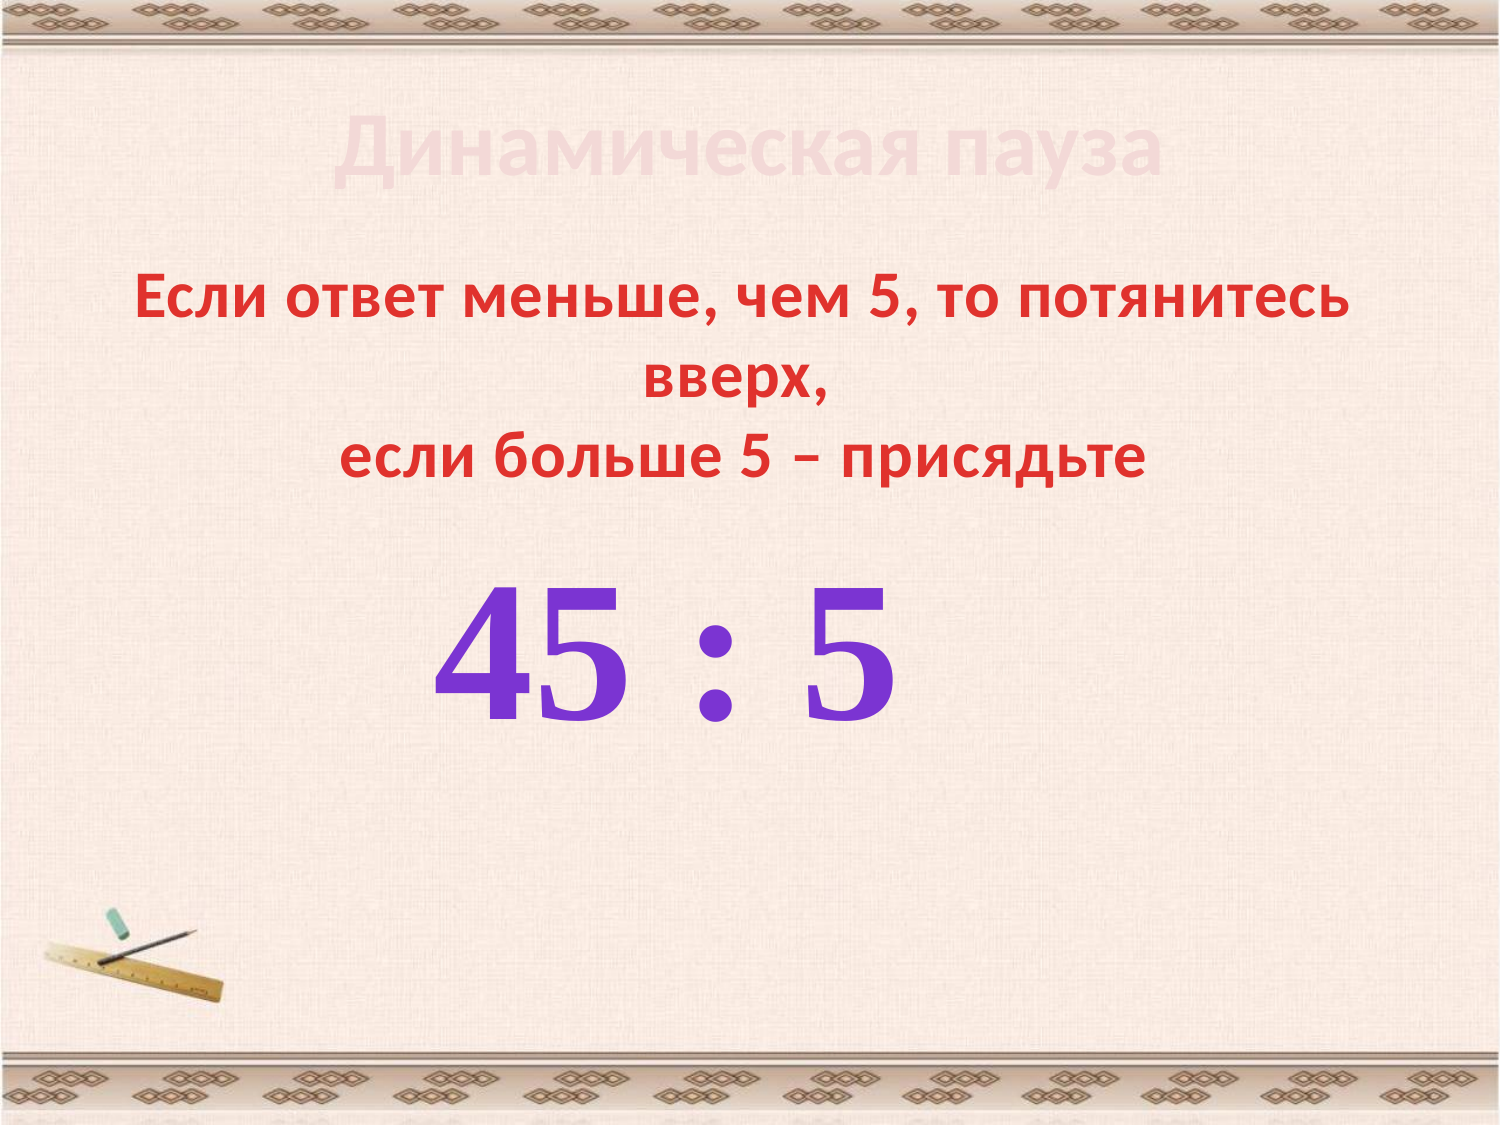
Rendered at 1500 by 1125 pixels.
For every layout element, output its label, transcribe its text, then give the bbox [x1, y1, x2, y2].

picture [0, 0, 1500, 1125]
text_box 45 : 5 [419, 512, 936, 767]
title Динамическая пауза [75, 45, 1425, 233]
text_box Если ответ меньше, чем 5, то потянитесь вверх, если больше 5 – присядьте [41, 243, 1447, 499]
